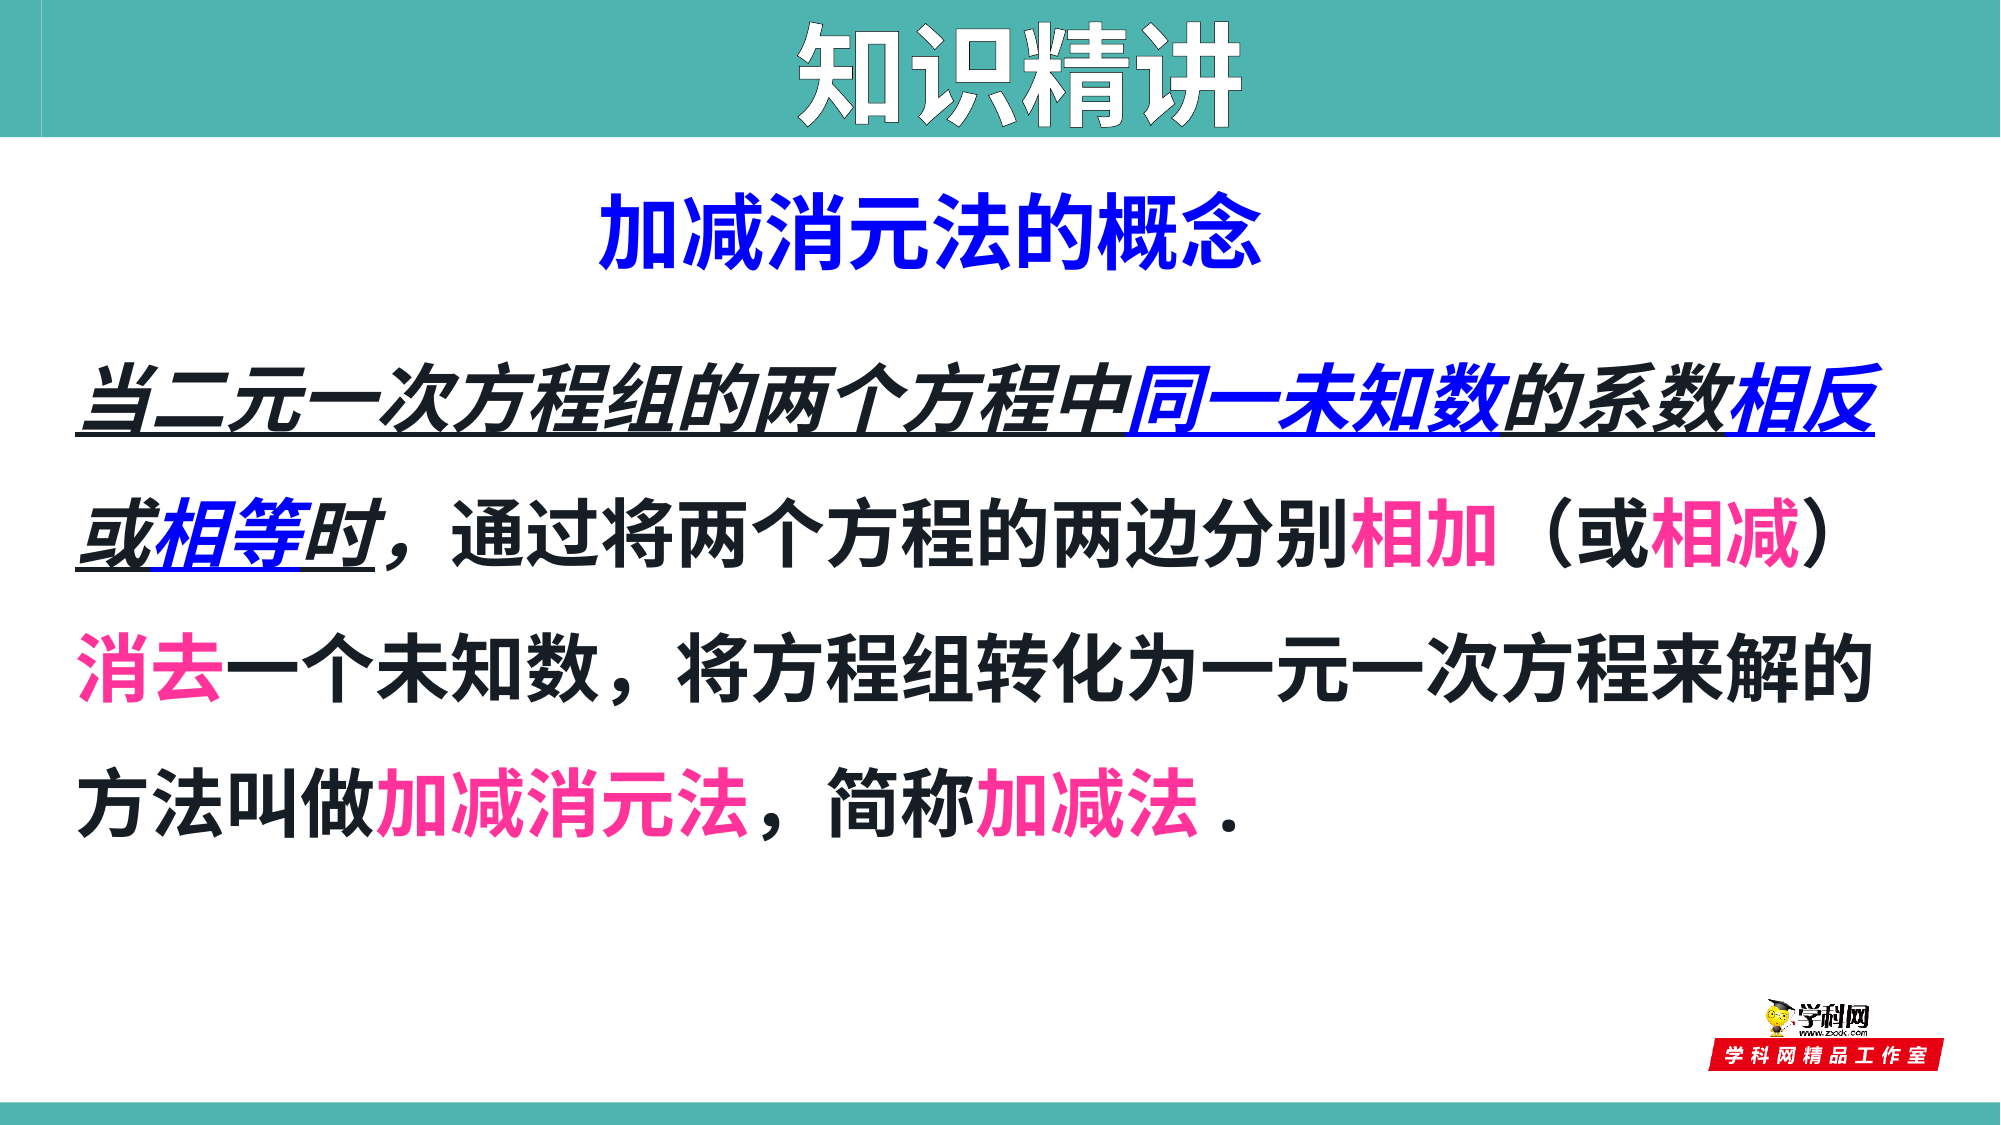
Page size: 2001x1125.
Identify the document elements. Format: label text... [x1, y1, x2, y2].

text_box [0, 0, 2000, 138]
text_box 当二元一次方程组的两个方程中同一未知数的系数相反或相等时，通过将两个方程的两边分别相加（或相减）消去一个未知数，将方程组转化为一元一次方程来解的方法叫做加减消元法，简称加减法. [60, 299, 1950, 854]
picture [1708, 1038, 1944, 1071]
text_box 加减消元法的概念 [582, 173, 1279, 288]
picture [1766, 999, 1869, 1037]
text_box [0, 1100, 2000, 1125]
